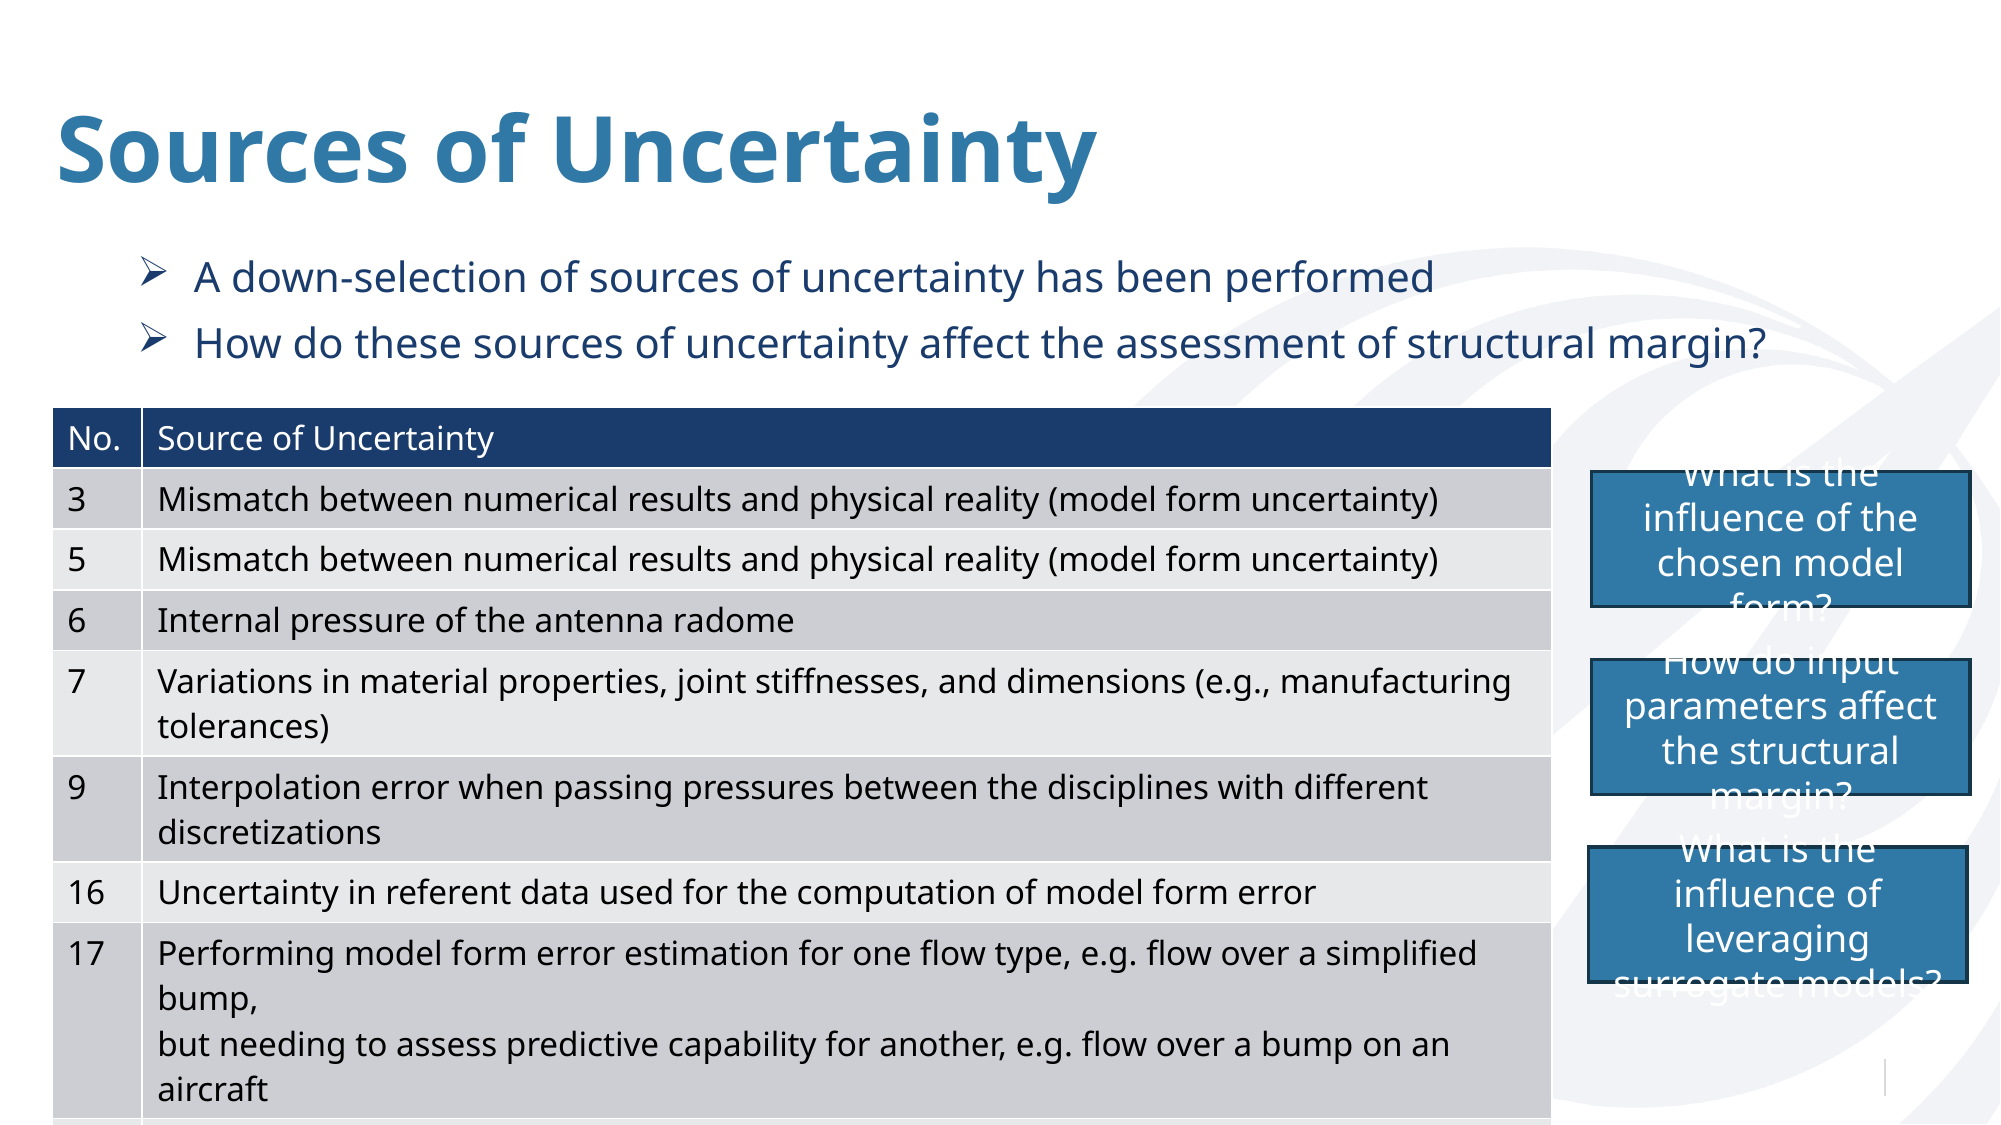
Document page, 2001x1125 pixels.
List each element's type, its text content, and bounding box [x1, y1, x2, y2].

table_cell 7 [53, 651, 137, 755]
list A down-selection of sources of uncertainty has been performed How do these sources of uncertainty affect the assessment of structural margin? [137, 256, 1892, 934]
title Sources of Uncertainty [56, 59, 1942, 252]
table_cell 18 [53, 1119, 141, 1125]
text_box What is the influence of the chosen model form? [1590, 470, 1972, 608]
table_cell Surrogate model error if a surrogate model is used [143, 1119, 1551, 1125]
table_cell Performing model form error estimation for one flow type, e.g. flow over a simplified bump, but needing to assess predictive capability for another, e.g. flow over a bump on an aircraft [143, 934, 1551, 1118]
table_header No. [53, 408, 137, 467]
text_box What is the influence of leveraging surrogate models? [1587, 845, 1969, 984]
table_cell 3 [53, 469, 137, 528]
table_cell 16 [53, 863, 137, 922]
table_cell 6 [53, 591, 137, 650]
text_box How do input parameters affect the structural margin? [1590, 658, 1972, 796]
table_cell 5 [53, 530, 137, 589]
table_cell 9 [53, 757, 137, 861]
table_cell 17 [53, 923, 141, 1118]
